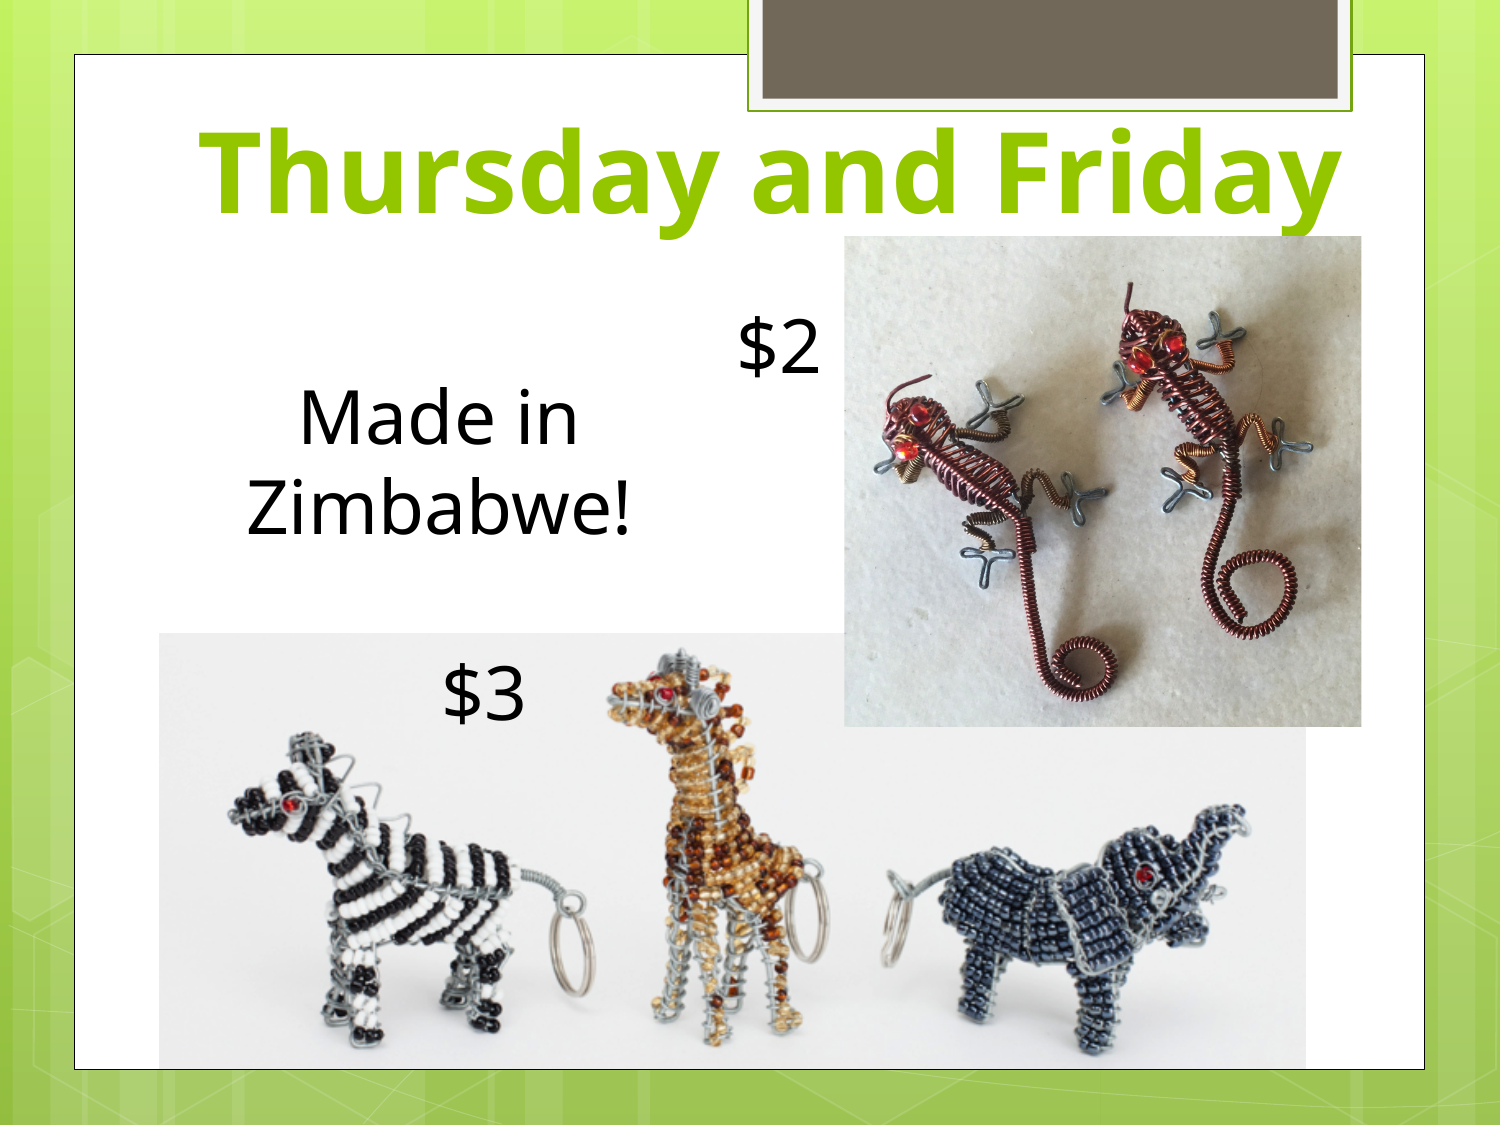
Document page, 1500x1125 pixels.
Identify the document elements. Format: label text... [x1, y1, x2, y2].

text_box $2 [631, 290, 838, 396]
picture [159, 236, 1362, 1070]
title Thursday and Friday [34, 66, 1500, 244]
text_box Made in Zimbabwe! [207, 362, 672, 558]
